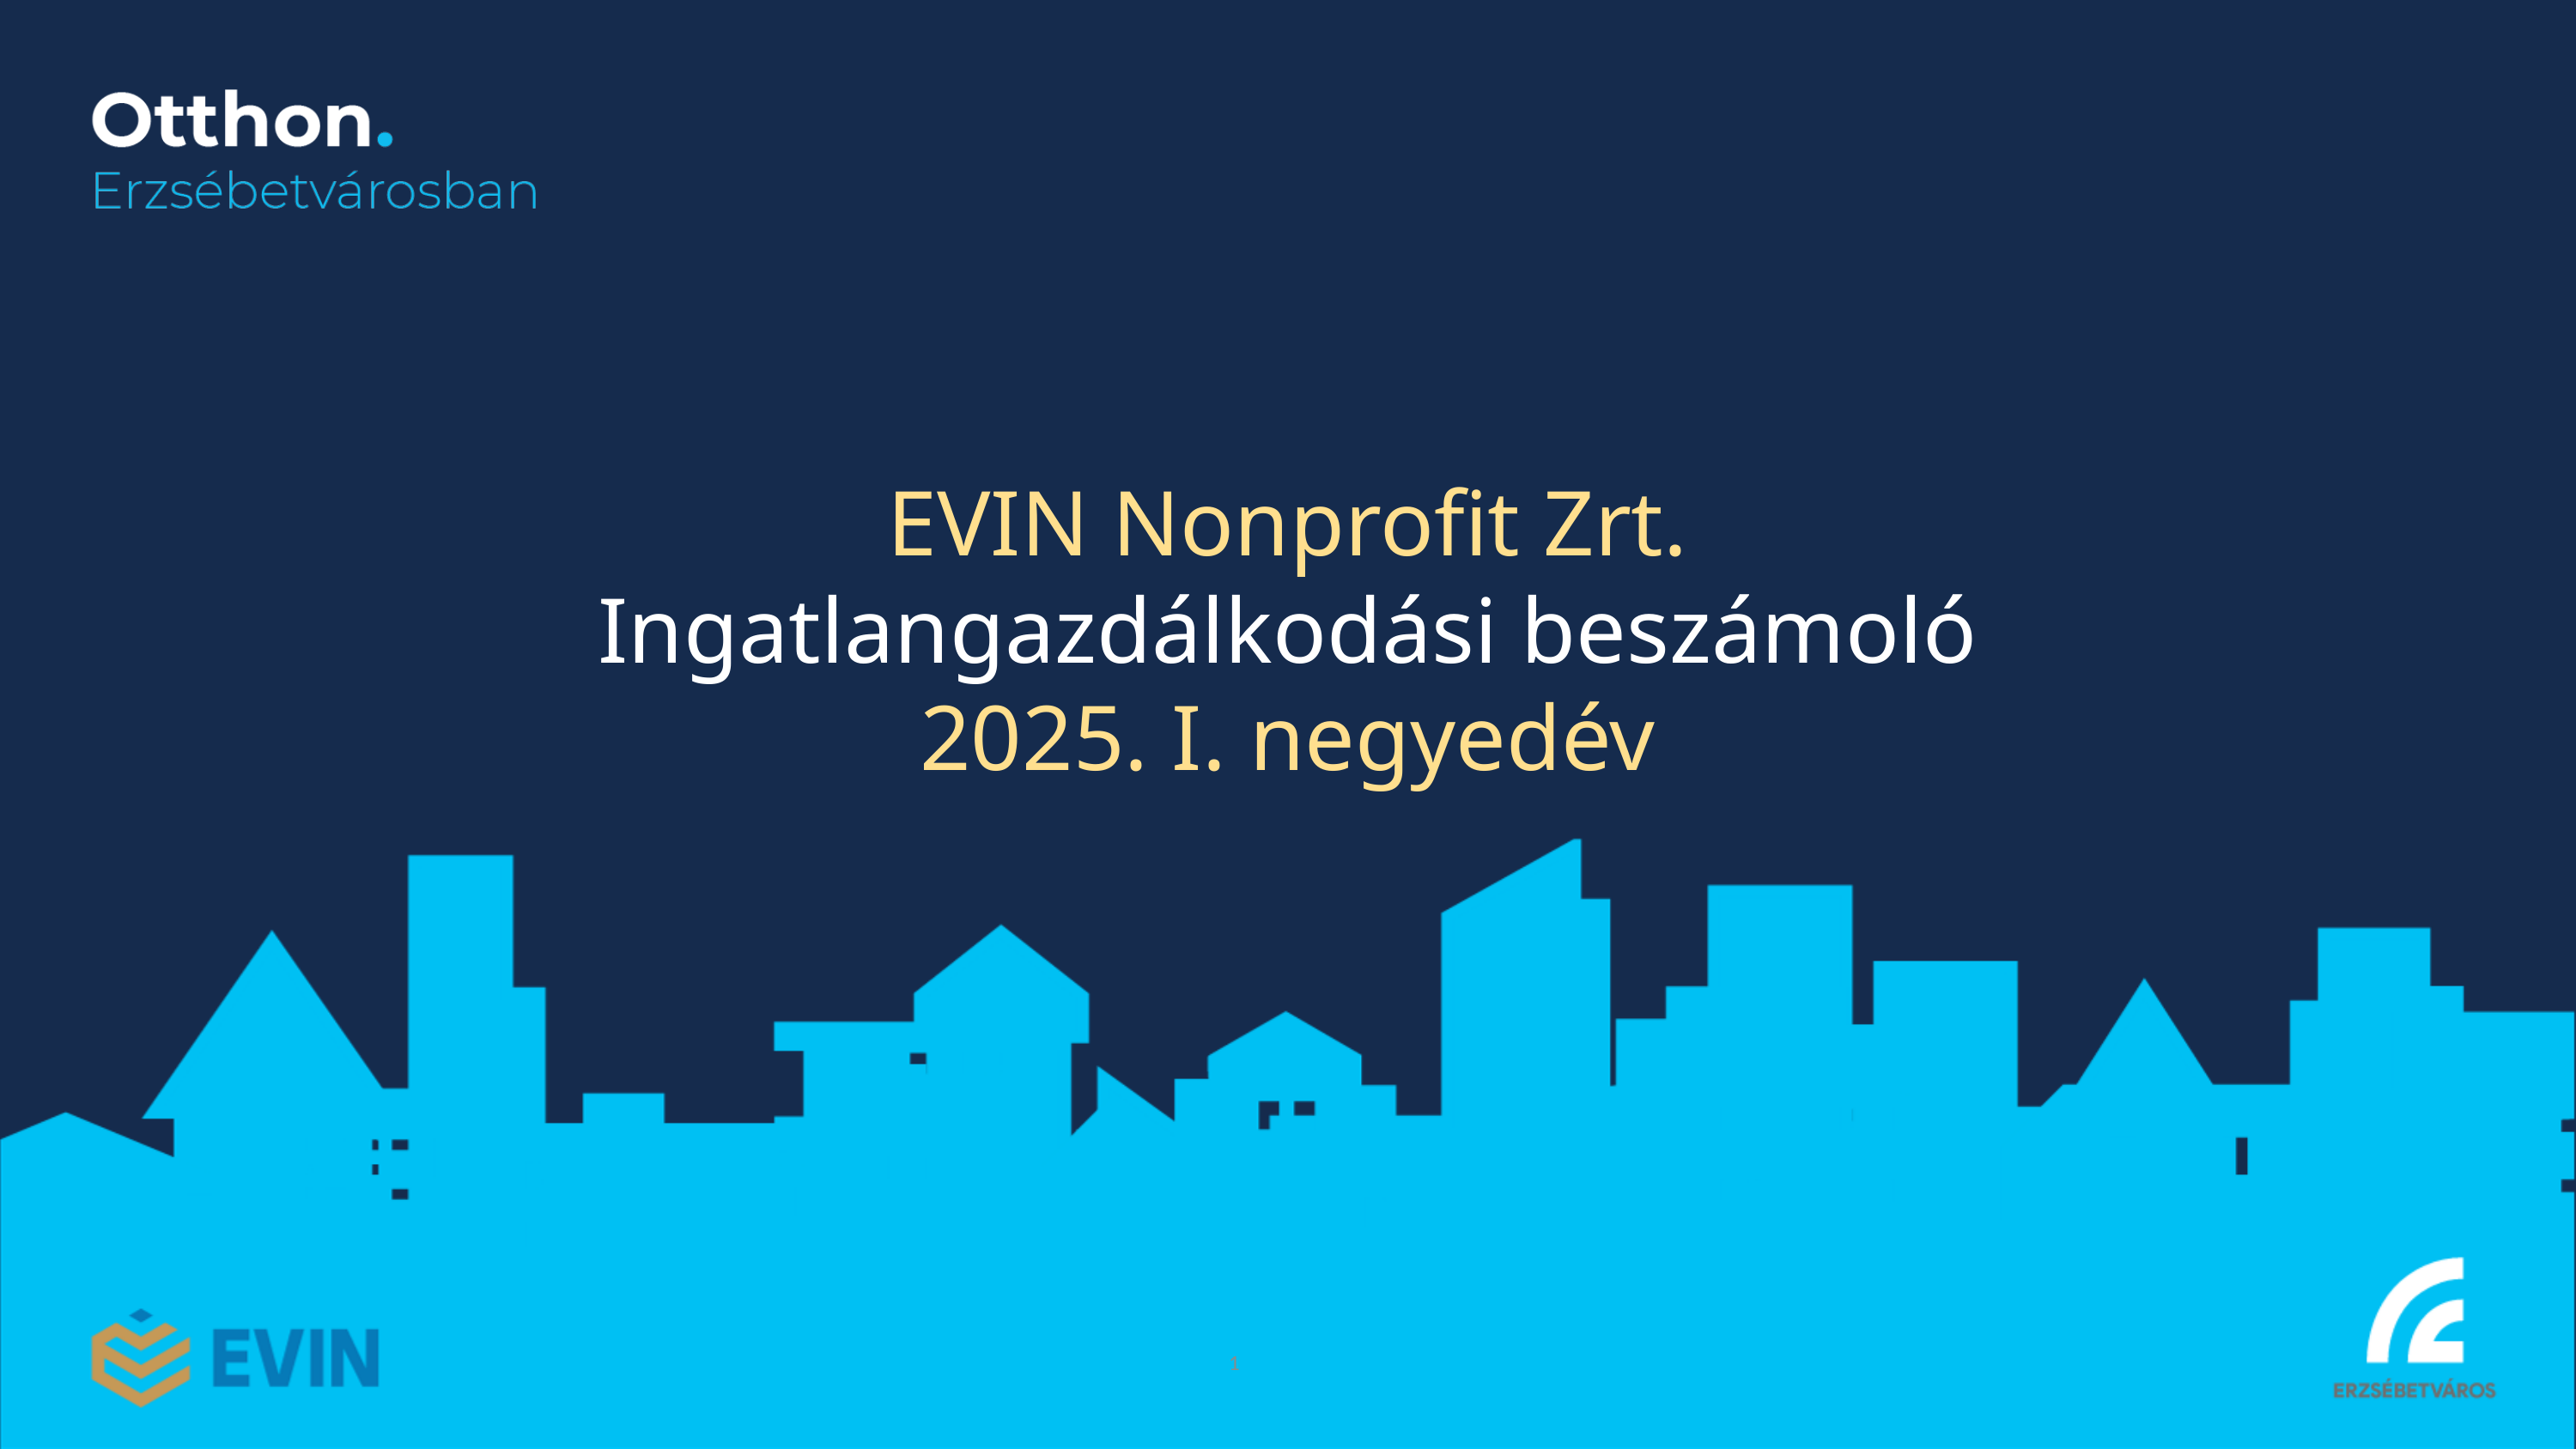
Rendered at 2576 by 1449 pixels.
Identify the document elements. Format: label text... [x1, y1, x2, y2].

text_box [0, 0, 2576, 1449]
slide_number 1 [1084, 1336, 1385, 1388]
picture [64, 63, 559, 234]
text_box EVIN Nonprofit Zrt. Ingatlangazdálkodási beszámoló 2025. I. negyedév [447, 466, 2129, 789]
